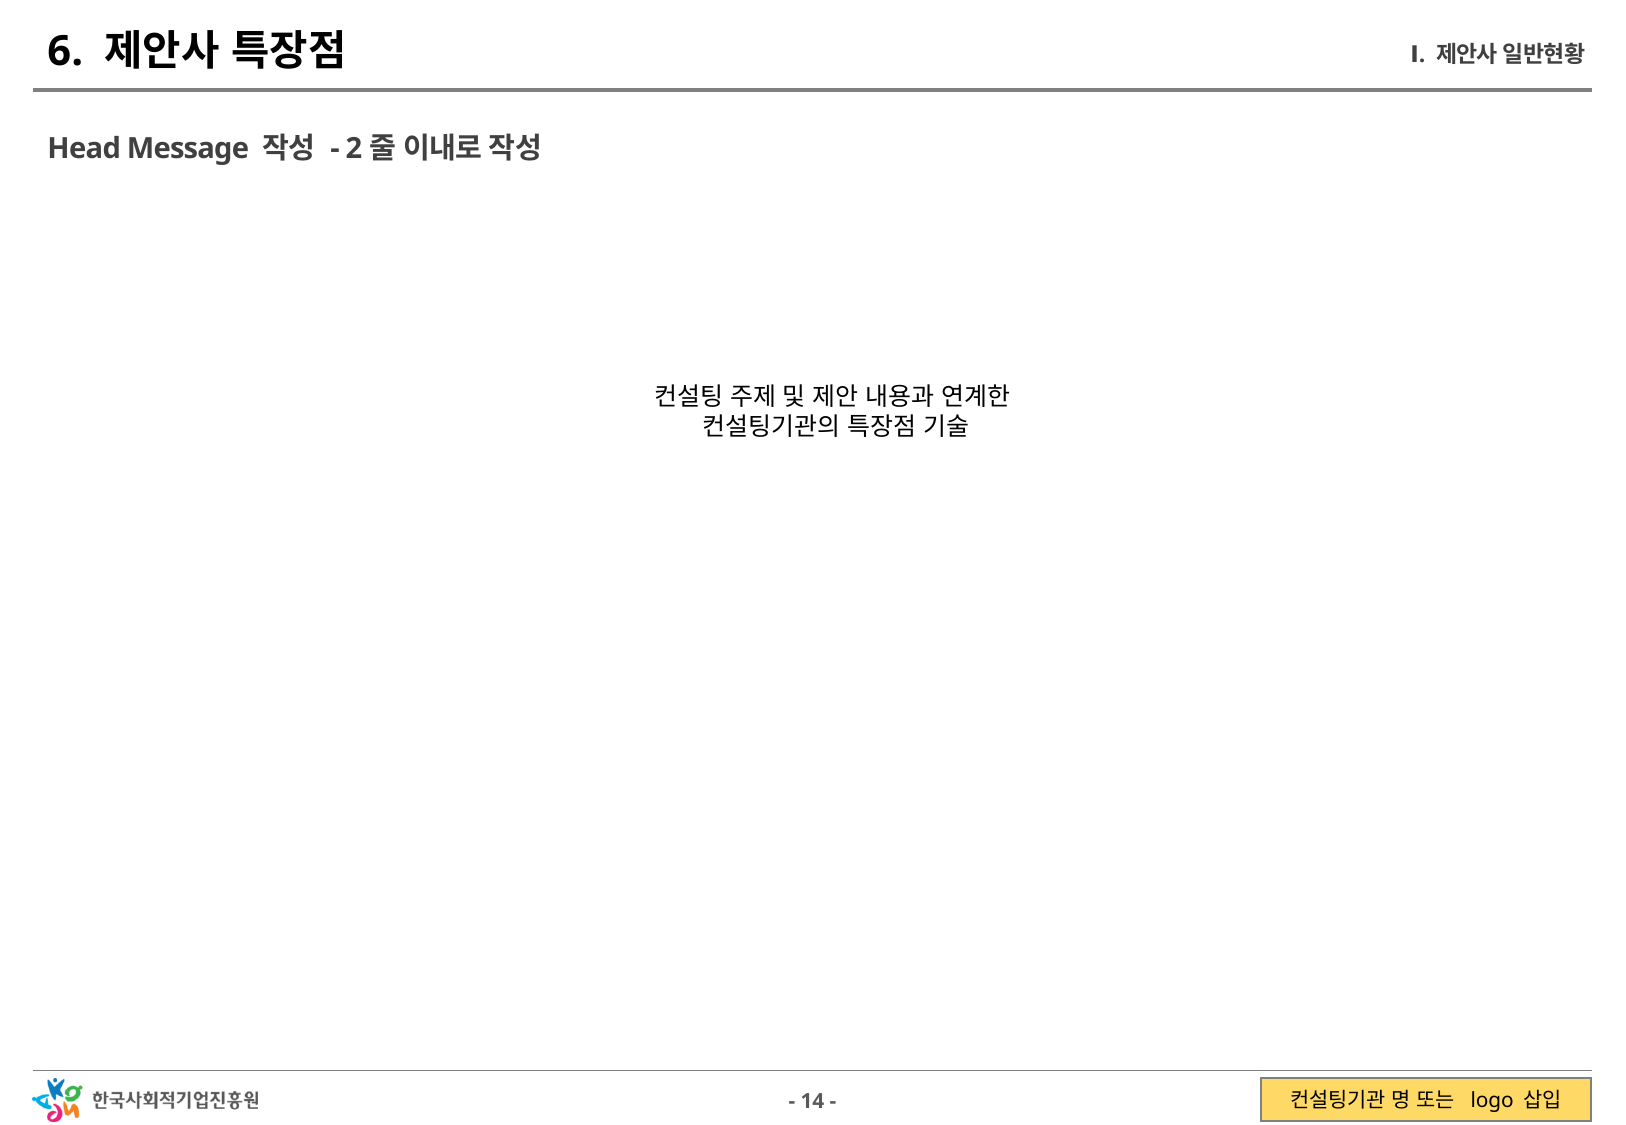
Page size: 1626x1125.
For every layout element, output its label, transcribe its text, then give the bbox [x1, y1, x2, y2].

text_box Ⅰ. 제안사 일반현황 [1363, 35, 1601, 76]
text_box 6. 제안사 특장점 [32, 16, 1061, 81]
text_box 컨설팅 주제 및 제안 내용과 연계한 컨설팅기관의 특장점 기술 [458, 373, 1215, 449]
picture [32, 1078, 258, 1122]
text_box Head Message 작성 - 2줄 이내로 작성 [32, 113, 1593, 173]
